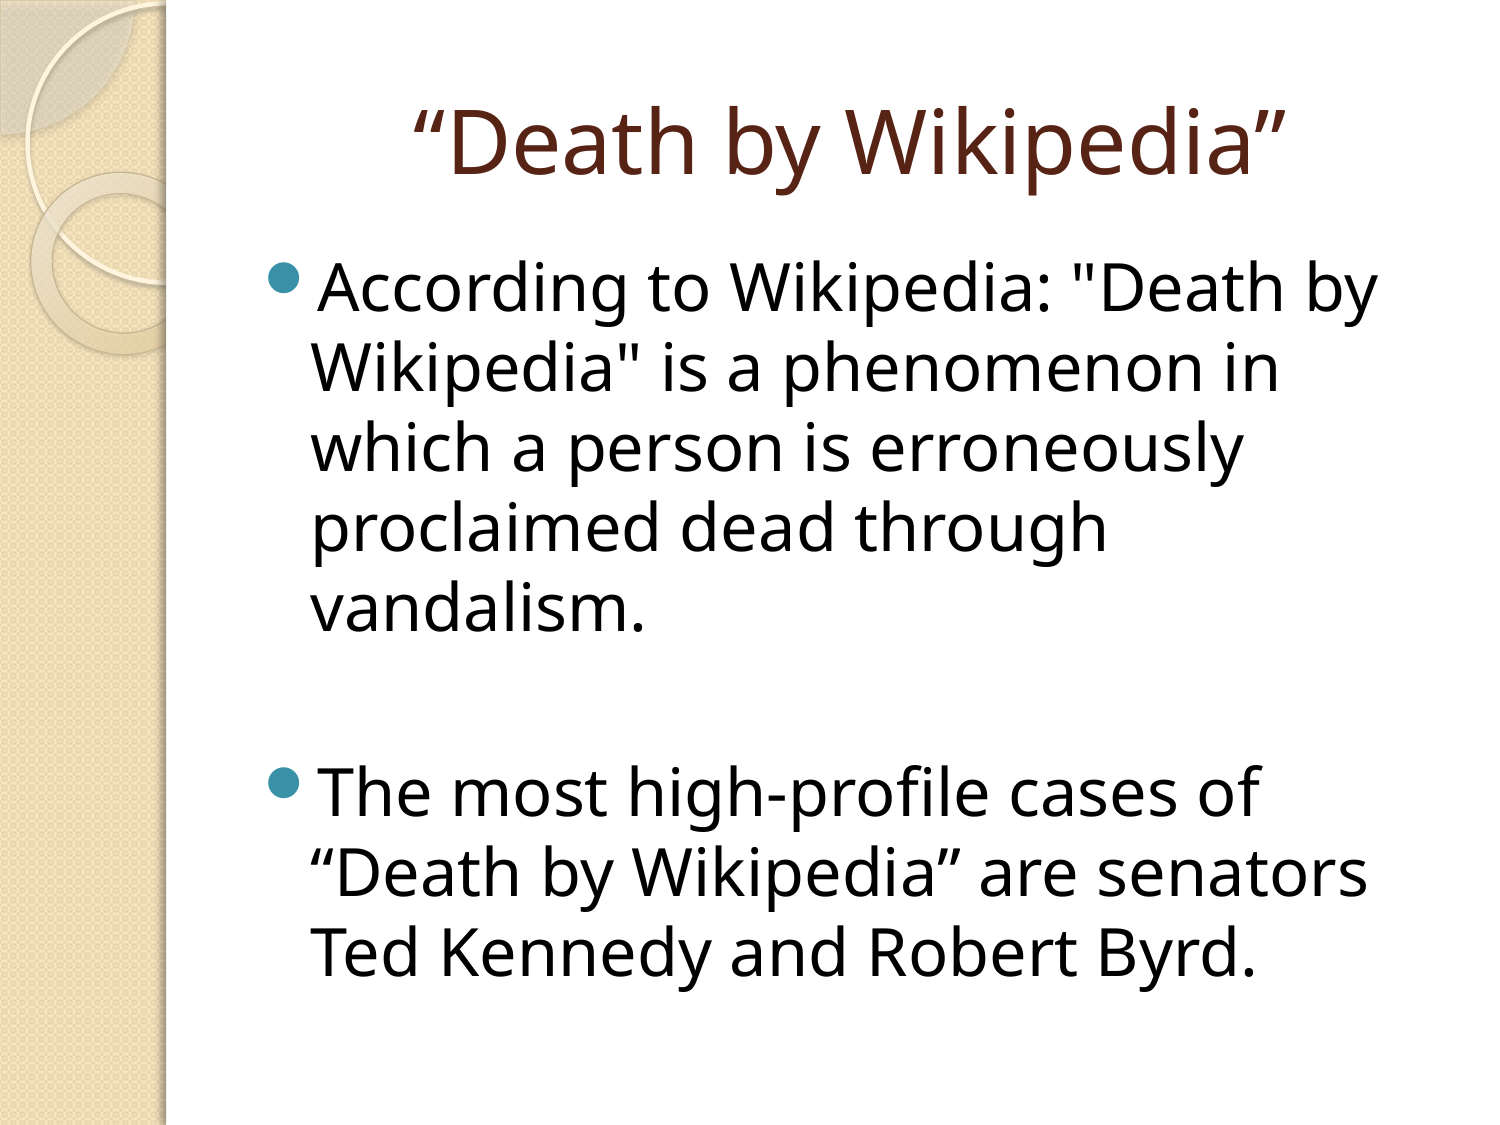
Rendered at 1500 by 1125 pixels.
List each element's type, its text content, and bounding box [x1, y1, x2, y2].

title “Death by Wikipedia” [235, 45, 1466, 233]
list According to Wikipedia: "Death by Wikipedia" is a phenomenon in which a person is erroneously proclaimed dead through vandalism. The most high-profile cases of “Death by Wikipedia” are senators Ted Kennedy and Robert Byrd. [235, 237, 1466, 1026]
